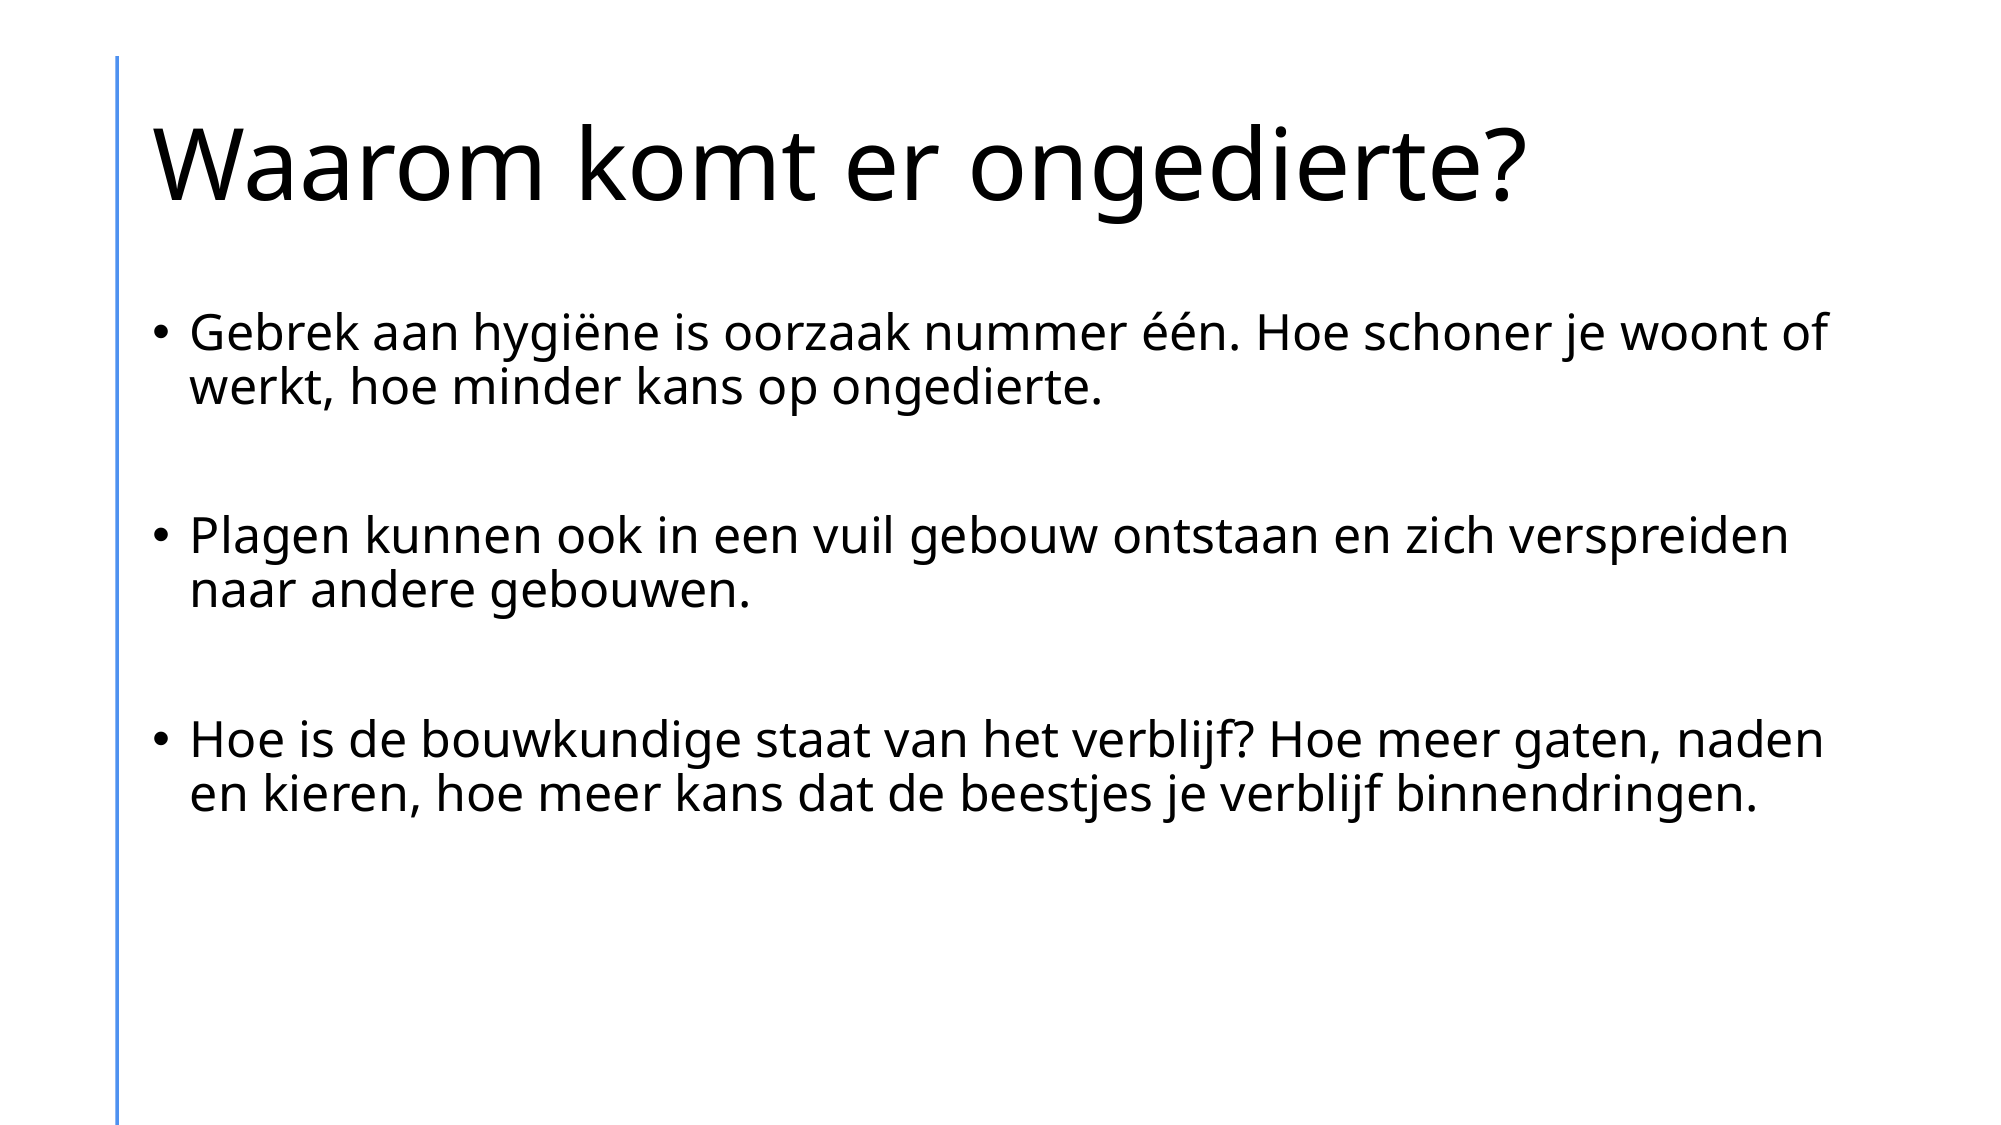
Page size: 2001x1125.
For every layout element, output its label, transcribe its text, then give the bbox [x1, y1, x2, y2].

list Gebrek aan hygiëne is oorzaak nummer één. Hoe schoner je woont of werkt, hoe minder kans op ongedierte. Plagen kunnen ook in een vuil gebouw ontstaan en zich verspreiden naar andere gebouwen. Hoe is de bouwkundige staat van het verblijf? Hoe meer gaten, naden en kieren, hoe meer kans dat de beestjes je verblijf binnendringen. [137, 299, 1863, 1014]
title Waarom komt er ongedierte? [137, 59, 1863, 278]
